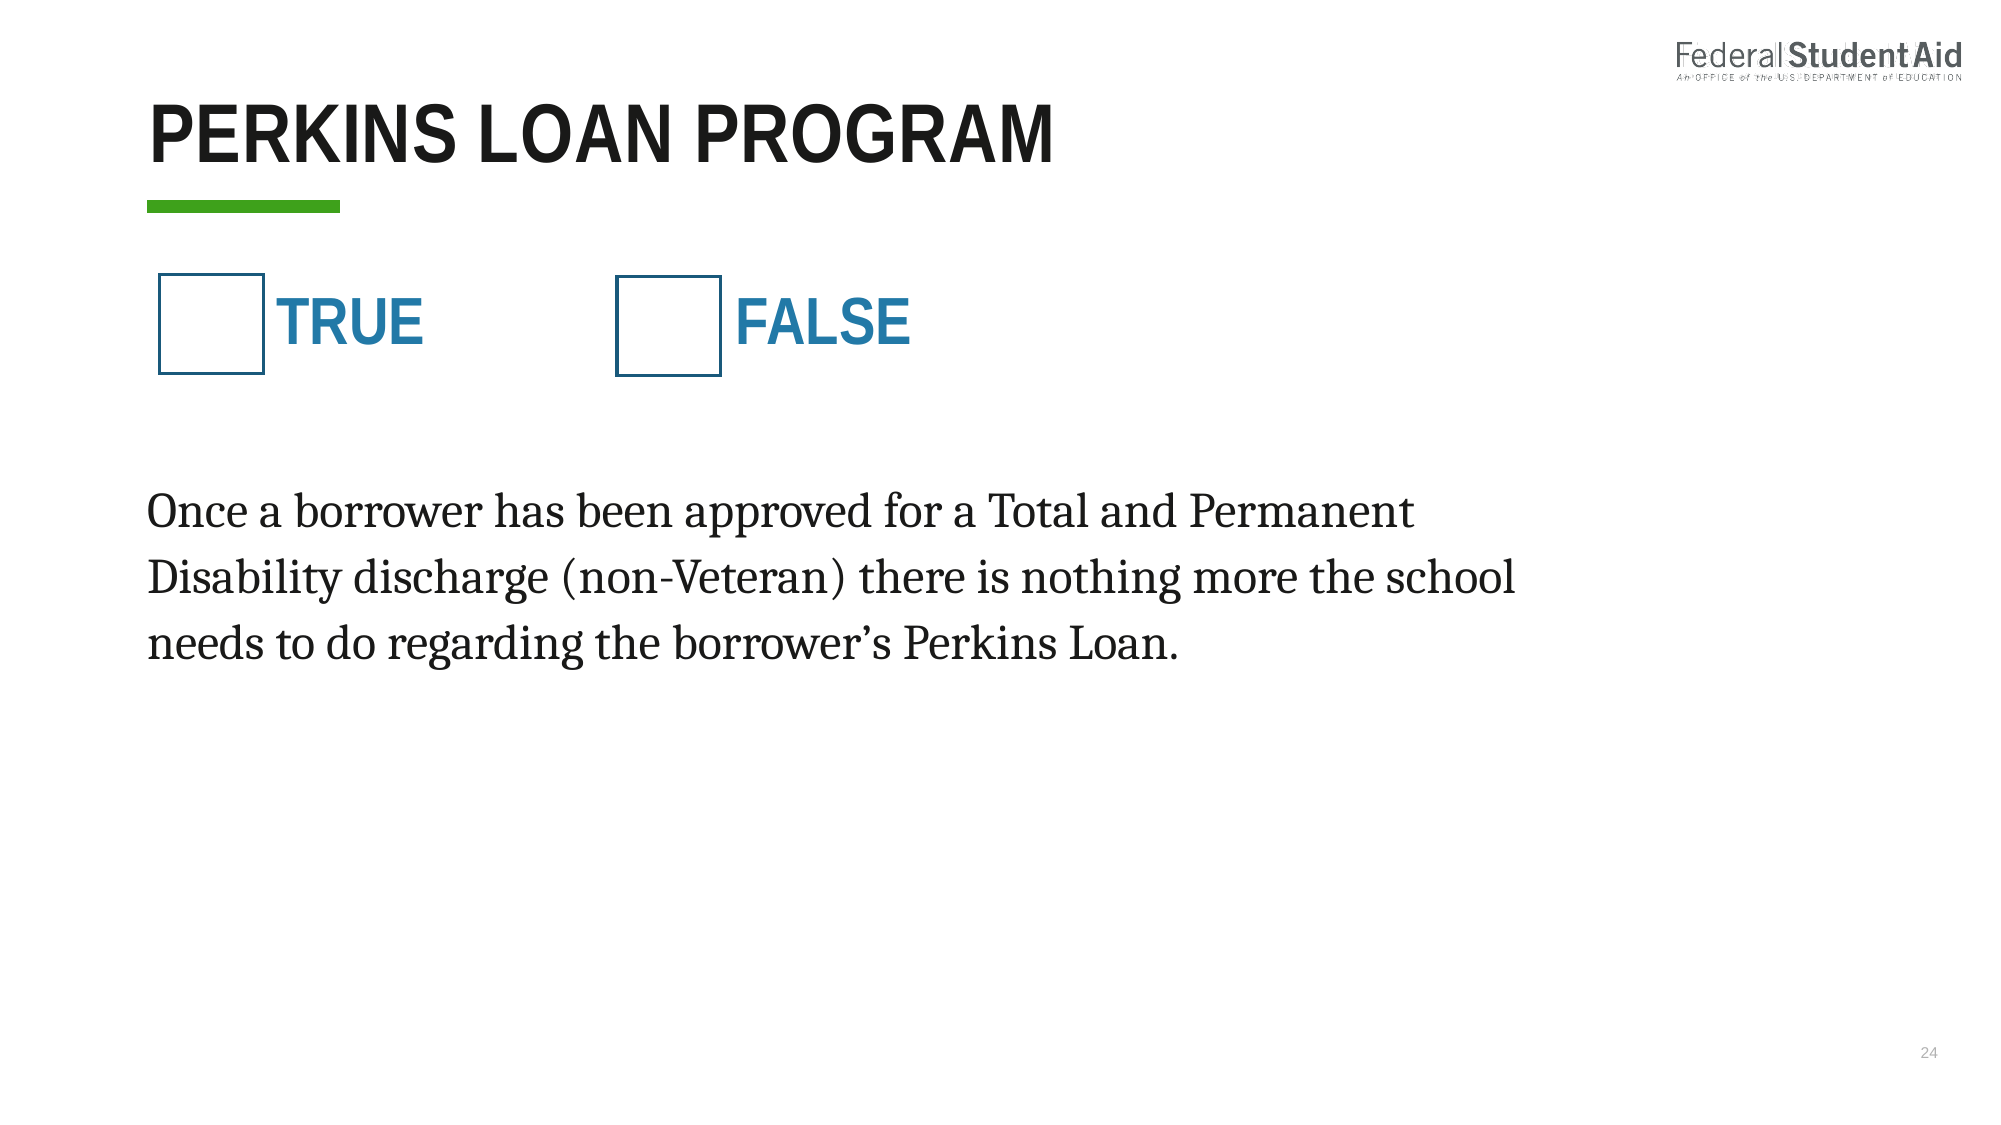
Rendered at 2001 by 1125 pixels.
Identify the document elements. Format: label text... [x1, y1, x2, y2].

list True false [149, 287, 932, 387]
title Perkins loan program [149, 57, 1606, 189]
list Once a borrower has been approved for a Total and Permanent Disability discharge (non-Veteran) there is nothing more the school needs to do regarding the borrower’s Perkins Loan. [147, 463, 1606, 878]
slide_number 24 [1920, 1042, 1986, 1094]
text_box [159, 274, 721, 376]
picture [1651, 16, 1986, 106]
